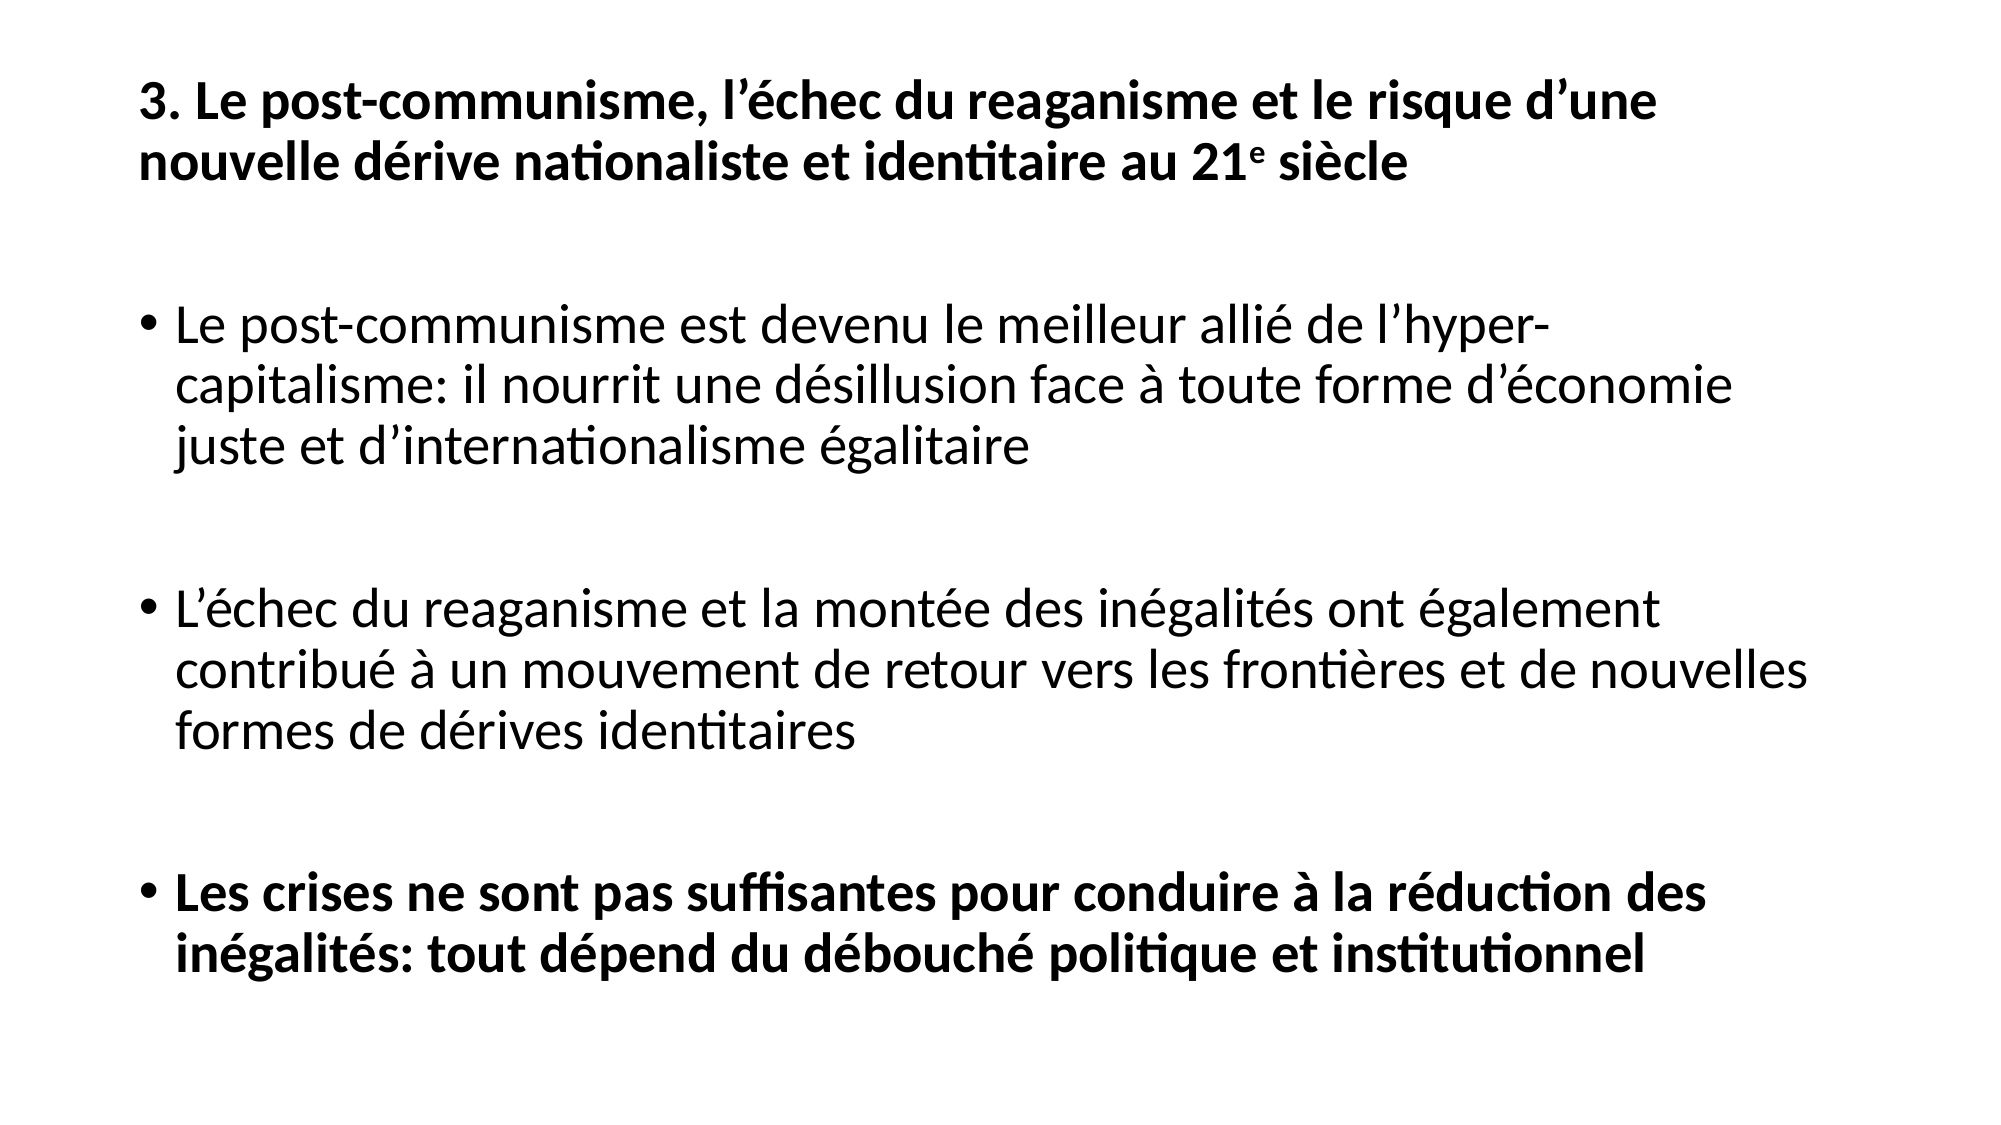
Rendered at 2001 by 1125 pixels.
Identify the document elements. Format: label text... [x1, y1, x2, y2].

list 3. Le post-communisme, l’échec du reaganisme et le risque d’une nouvelle dérive nationaliste et identitaire au 21e siècle Le post-communisme est devenu le meilleur allié de l’hyper-capitalisme: il nourrit une désillusion face à toute forme d’économie juste et d’internationalisme égalitaire L’échec du reaganisme et la montée des inégalités ont également contribué à un mouvement de retour vers les frontières et de nouvelles formes de dérives identitaires Les crises ne sont pas suffisantes pour conduire à la réduction des inégalités: tout dépend du débouché politique et institutionnel [123, 63, 1828, 993]
